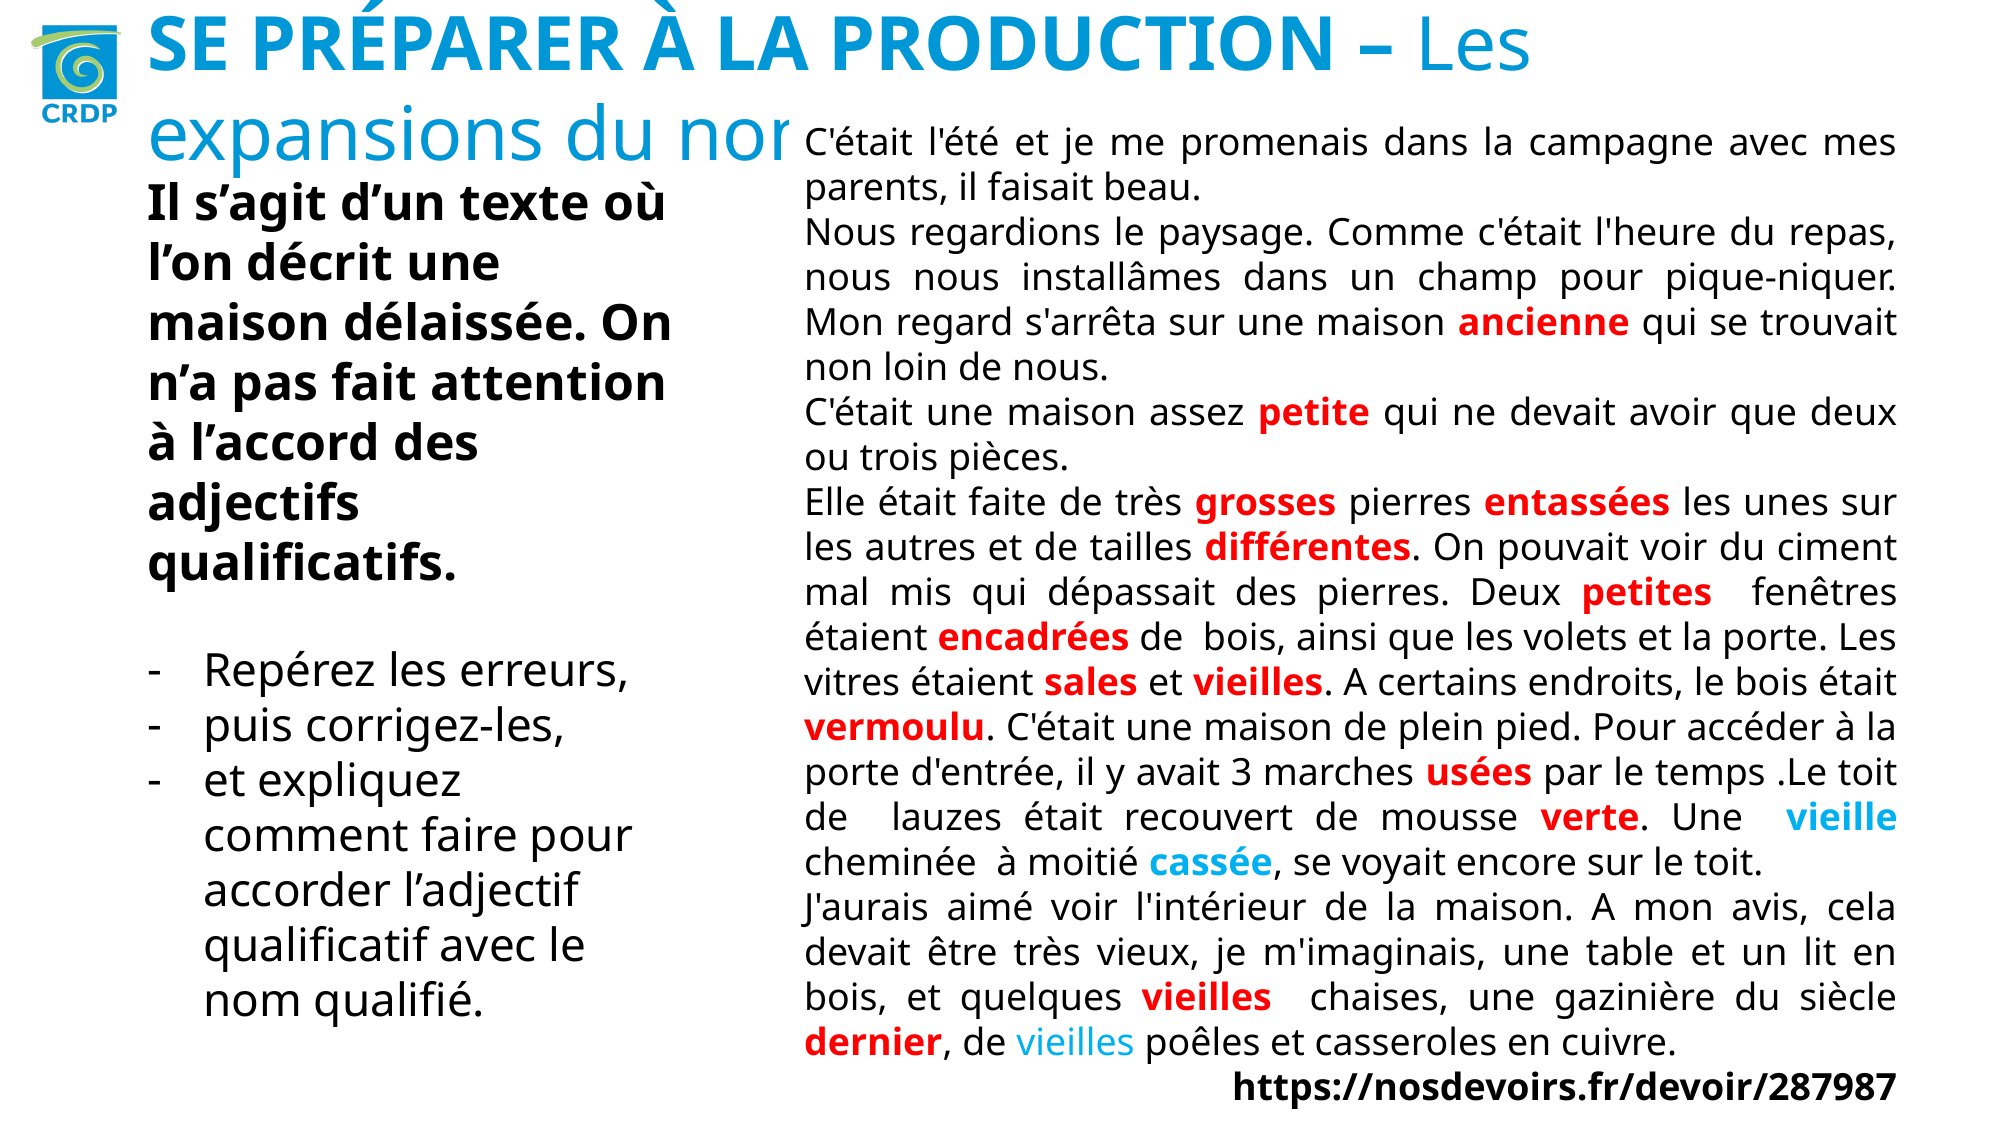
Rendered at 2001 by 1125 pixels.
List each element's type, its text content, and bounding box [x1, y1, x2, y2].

picture [31, 25, 121, 123]
text_box C'était l'été et je me promenais dans la campagne avec mes parents, il faisait beau. Nous regardions le paysage. Comme c'était l'heure du repas, nous nous installâmes dans un champ pour pique-niquer. Mon regard s'arrêta sur une maison ancienne qui se trouvait non loin de nous. C'était une maison assez petite qui ne devait avoir que deux ou trois pièces. Elle était faite de très grosses pierres entassées les unes sur les autres et de tailles différentes. On pouvait voir du ciment mal mis qui dépassait des pierres. Deux petites fenêtres étaient encadrées de bois, ainsi que les volets et la porte. Les vitres étaient sales et vieilles. A certains endroits, le bois était vermoulu. C'était une maison de plein pied. Pour accéder à la porte d'entrée, il y avait 3 marches usées par le temps .Le toit de lauzes était recouvert de mousse verte. Une vieille cheminée à moitié cassée, se voyait encore sur le toit. J'aurais aimé voir l'intérieur de la maison. A mon avis, cela devait être très vieux, je m'imaginais, une table et un lit en bois, et quelques vieilles chaises, une gazinière du siècle dernier, de vieilles poêles et casseroles en cuivre. https://nosdevoirs.fr/devoir/287987 [789, 110, 1913, 1125]
text_box SE PRÉPARER À LA PRODUCTION – Les expansions du nom [131, 39, 1892, 133]
text_box Il s’agit d’un texte où l’on décrit une maison délaissée. On n’a pas fait attention à l’accord des adjectifs qualificatifs. Repérez les erreurs, puis corrigez-les, et expliquez comment faire pour accorder l’adjectif qualificatif avec le nom qualifié. [131, 216, 692, 980]
picture [86, 108, 94, 118]
